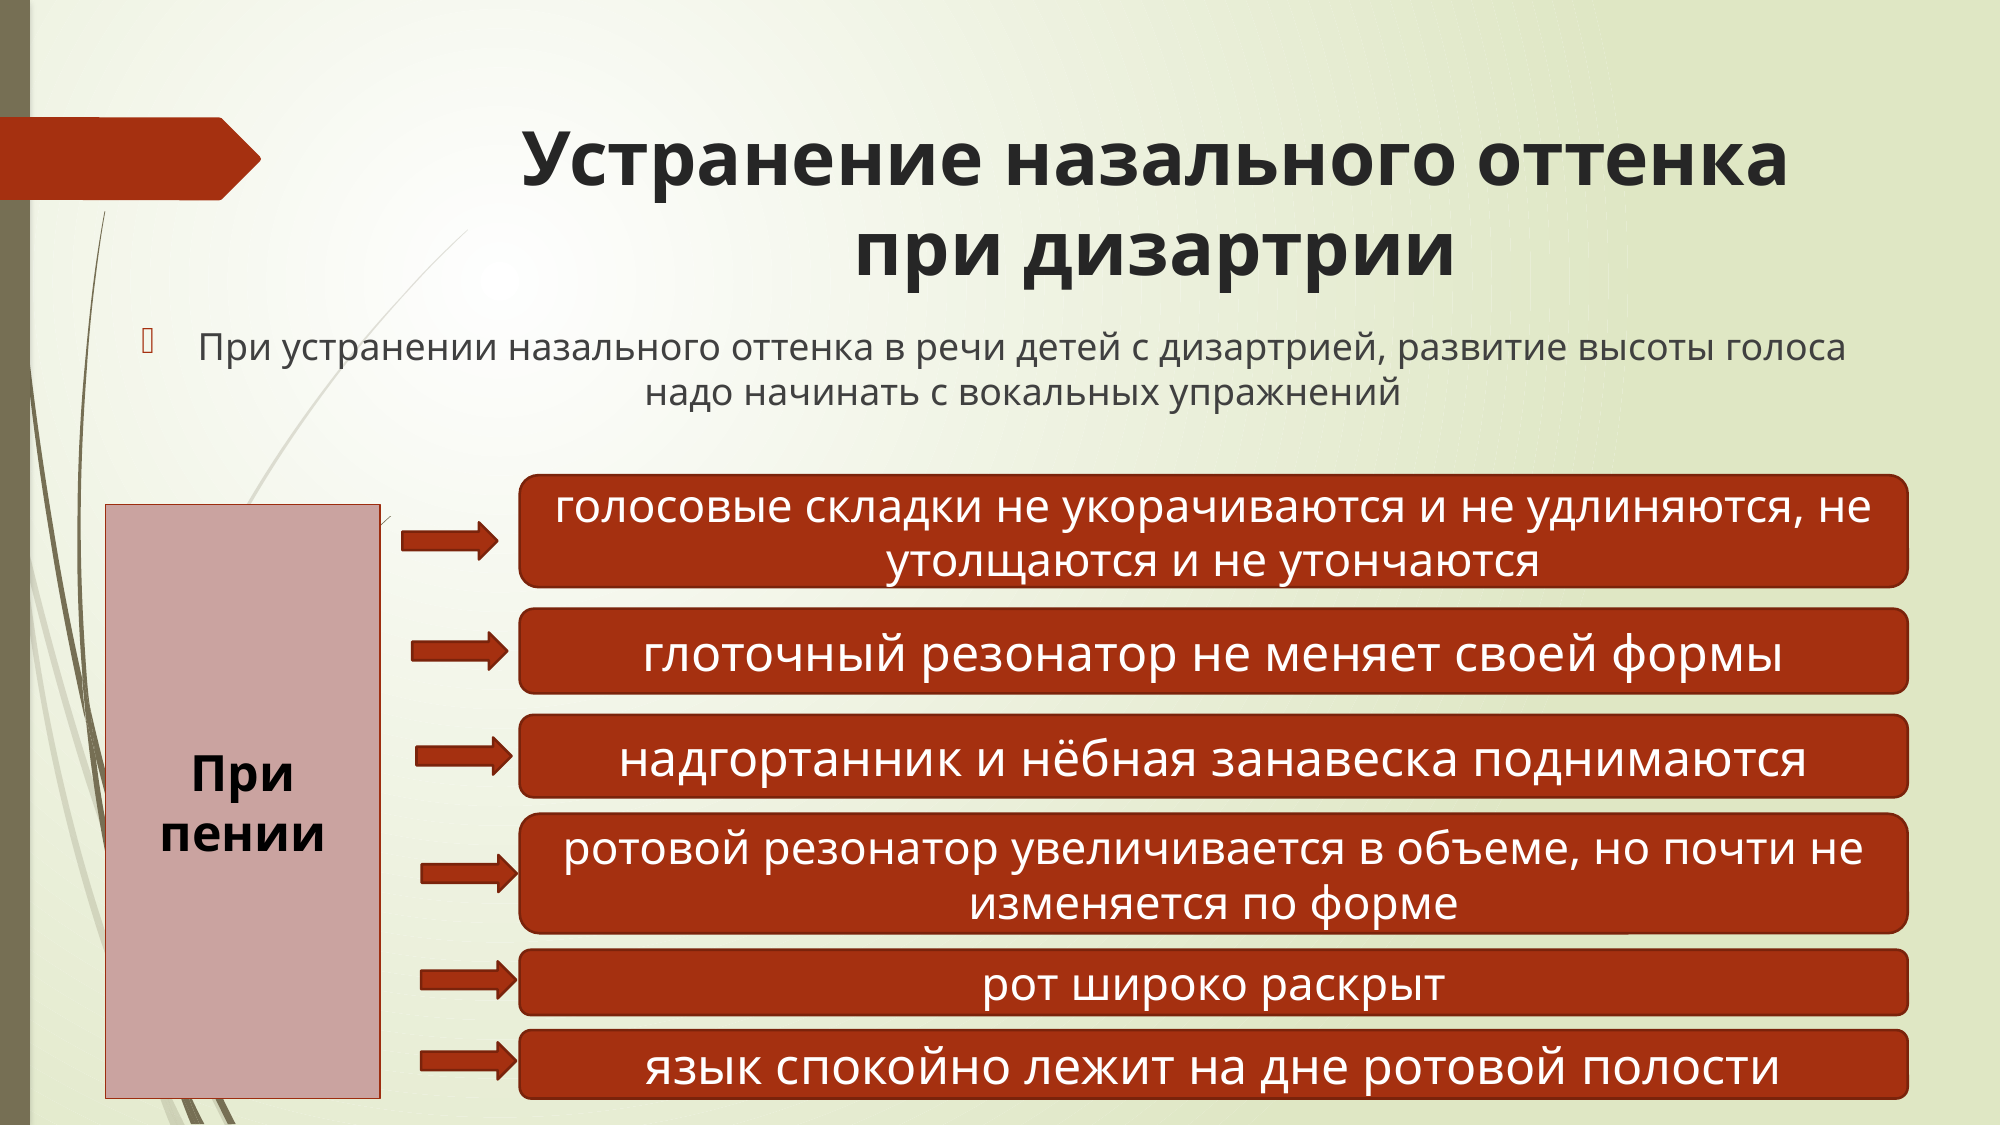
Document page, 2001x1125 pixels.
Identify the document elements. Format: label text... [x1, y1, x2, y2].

text_box [420, 853, 518, 894]
text_box При пении [105, 504, 381, 1099]
text_box [410, 631, 509, 671]
title Устранение назального оттенка при дизартрии [425, 102, 1888, 313]
text_box язык спокойно лежит на дне ротовой полости [518, 1028, 1910, 1100]
text_box [401, 521, 499, 561]
text_box надгортанник и нёбная занавеска поднимаются [518, 713, 1910, 799]
text_box ротовой резонатор увеличивается в объеме, но почти не изменяется по форме [518, 812, 1910, 935]
text_box [419, 960, 518, 1000]
text_box глоточный резонатор не меняет своей формы [518, 607, 1910, 695]
text_box [415, 736, 513, 776]
list При устранении назального оттенка в речи детей с дизартрией, развитие высоты голоса надо начинать с вокальных упражнений [82, 315, 1908, 480]
text_box голосовые складки не укорачиваются и не удлиняются, не утолщаются и не утончаются [518, 473, 1910, 589]
text_box [419, 1041, 518, 1081]
text_box рот широко раскрыт [518, 948, 1910, 1017]
